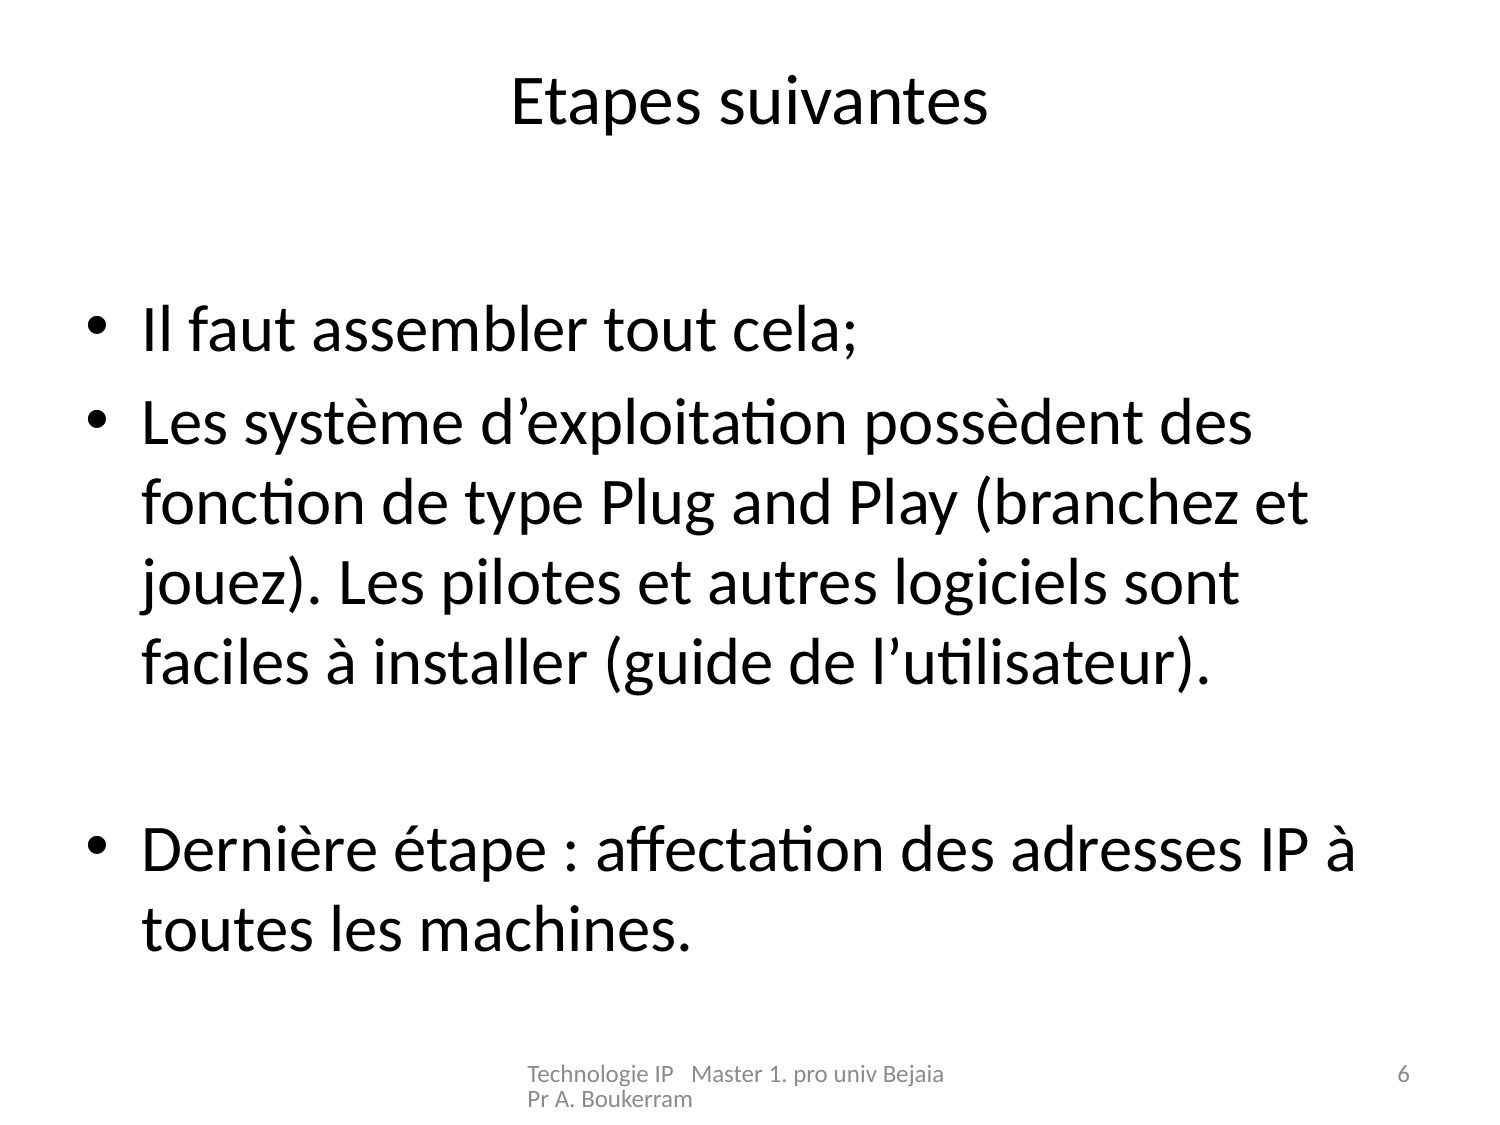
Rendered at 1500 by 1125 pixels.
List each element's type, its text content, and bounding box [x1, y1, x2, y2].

title Etapes suivantes [75, 45, 1425, 233]
footer Technologie IP Master 1. pro univ Bejaia Pr A. Boukerram [512, 1042, 988, 1103]
slide_number 6 [1074, 1042, 1425, 1103]
list Il faut assembler tout cela; Les système d’exploitation possèdent des fonction de type Plug and Play (branchez et jouez). Les pilotes et autres logiciels sont faciles à installer (guide de l’utilisateur). Dernière étape : affectation des adresses IP à toutes les machines. [70, 277, 1421, 1020]
